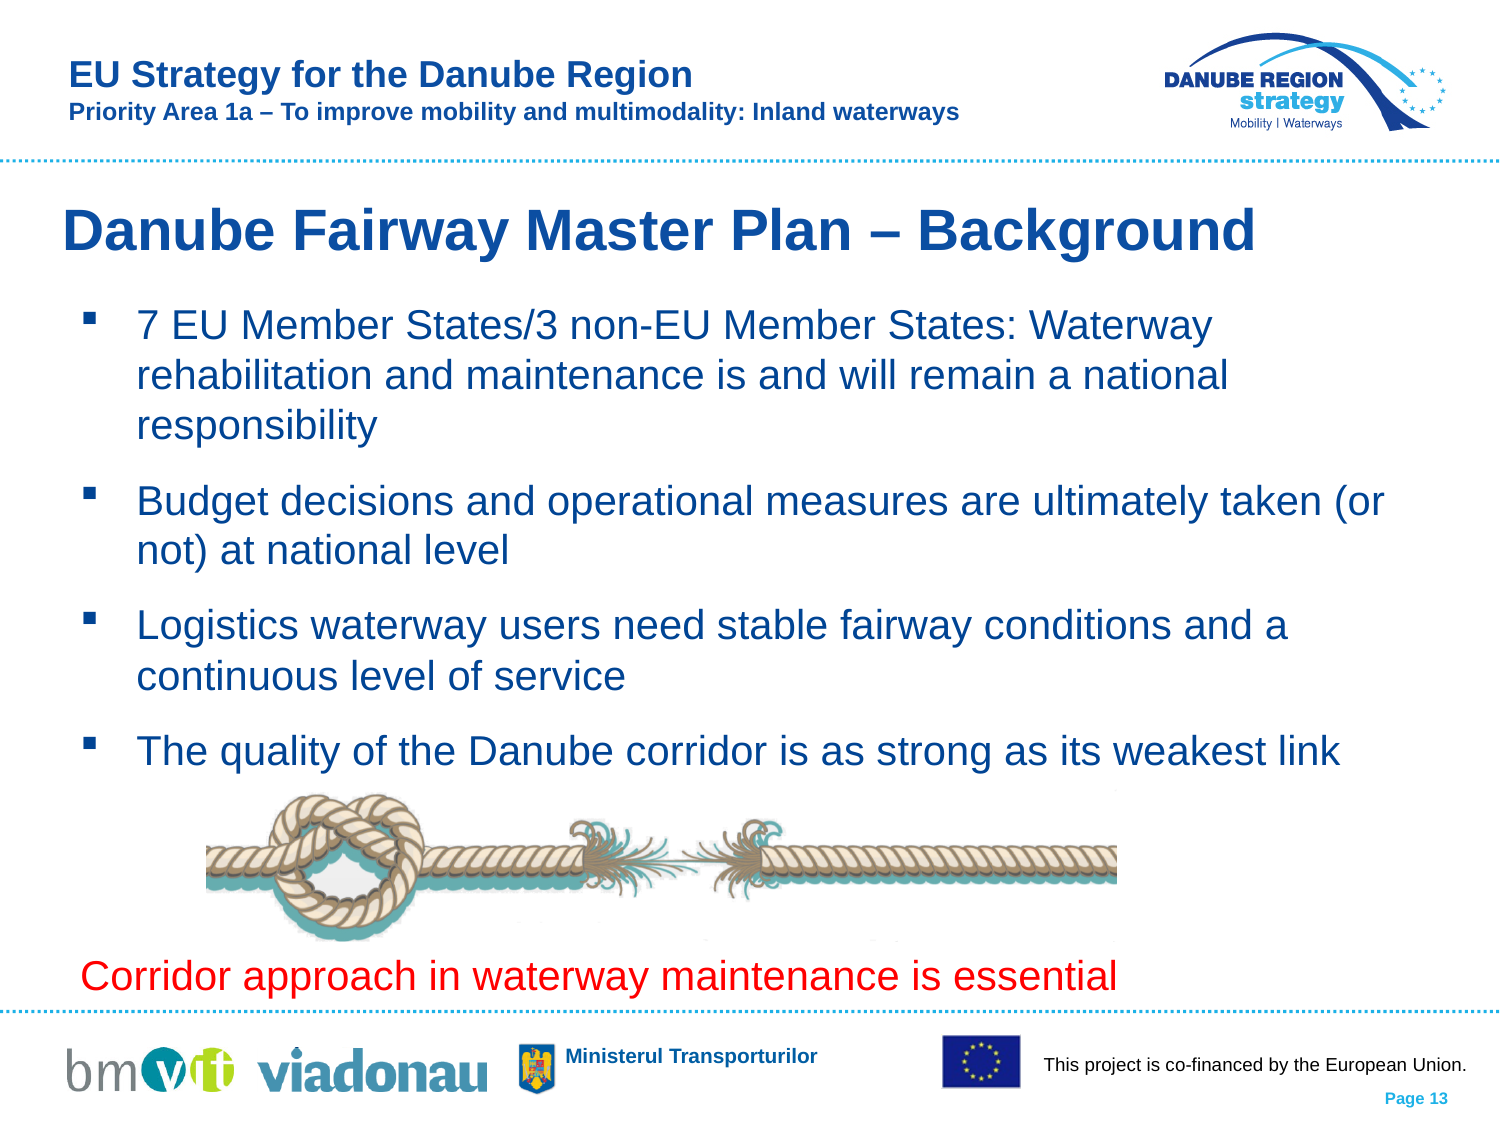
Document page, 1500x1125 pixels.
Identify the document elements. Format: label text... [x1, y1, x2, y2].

text_box 7 EU Member States/3 non-EU Member States: Waterway rehabilitation and maintenance is and will remain a national responsibility Budget decisions and operational measures are ultimately taken (or not) at national level Logistics waterway users need stable fairway conditions and a continuous level of service The quality of the Danube corridor is as strong as its weakest link Corridor approach in waterway maintenance is essential [65, 290, 1472, 1081]
picture [1151, 19, 1459, 145]
picture [257, 1081, 487, 1092]
picture [940, 1034, 1022, 1090]
picture [206, 786, 1117, 943]
slide_number Page 13 [1341, 1084, 1463, 1109]
text_box Danube Fairway Master Plan – Background [48, 184, 1466, 268]
picture [67, 1081, 234, 1092]
picture [516, 1081, 557, 1096]
text_box This project is co-financed by the European Union. [1026, 1040, 1487, 1084]
